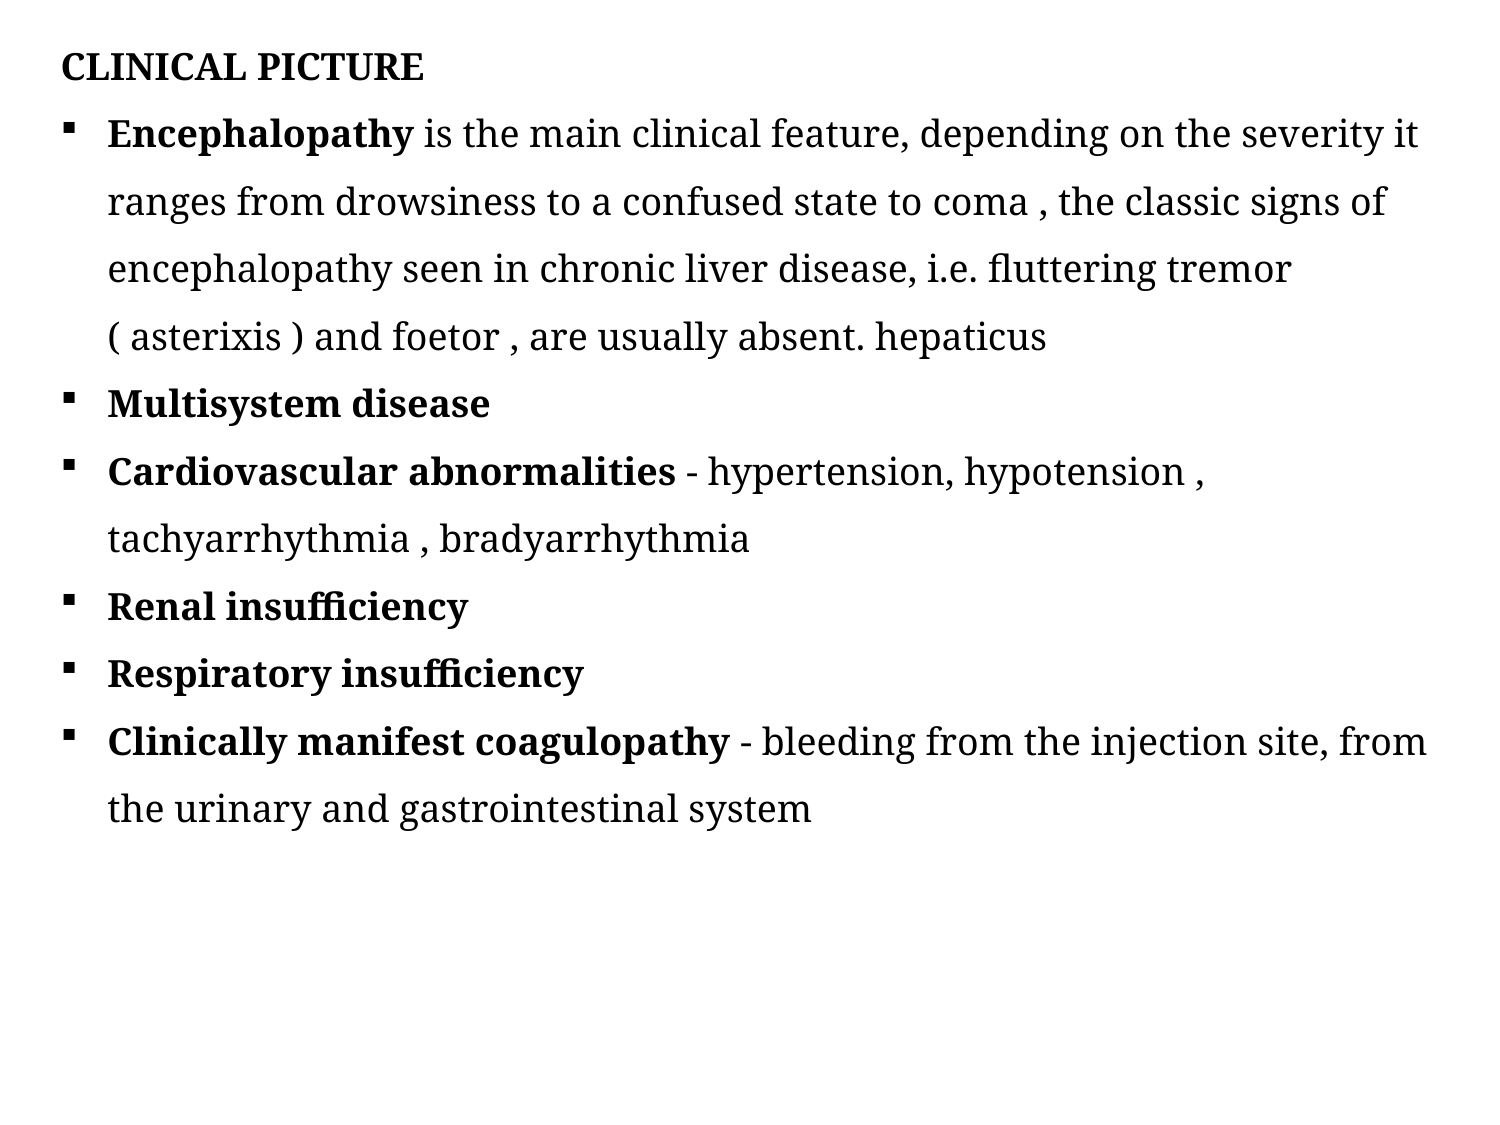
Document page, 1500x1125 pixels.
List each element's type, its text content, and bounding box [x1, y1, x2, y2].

text_box CLINICAL PICTURE Encephalopathy is the main clinical feature, depending on the severity it ranges from drowsiness to a confused state to coma , the classic signs of encephalopathy seen in chronic liver disease, i.e. fluttering tremor ( asterixis ) and foetor , are usually absent. hepaticus Multisystem disease Cardiovascular abnormalities - hypertension, hypotension , tachyarrhythmia , bradyarrhythmia Renal insufficiency Respiratory insufficiency Clinically manifest coagulopathy - bleeding from the injection site, from the urinary and gastrointestinal system [45, 12, 1459, 905]
